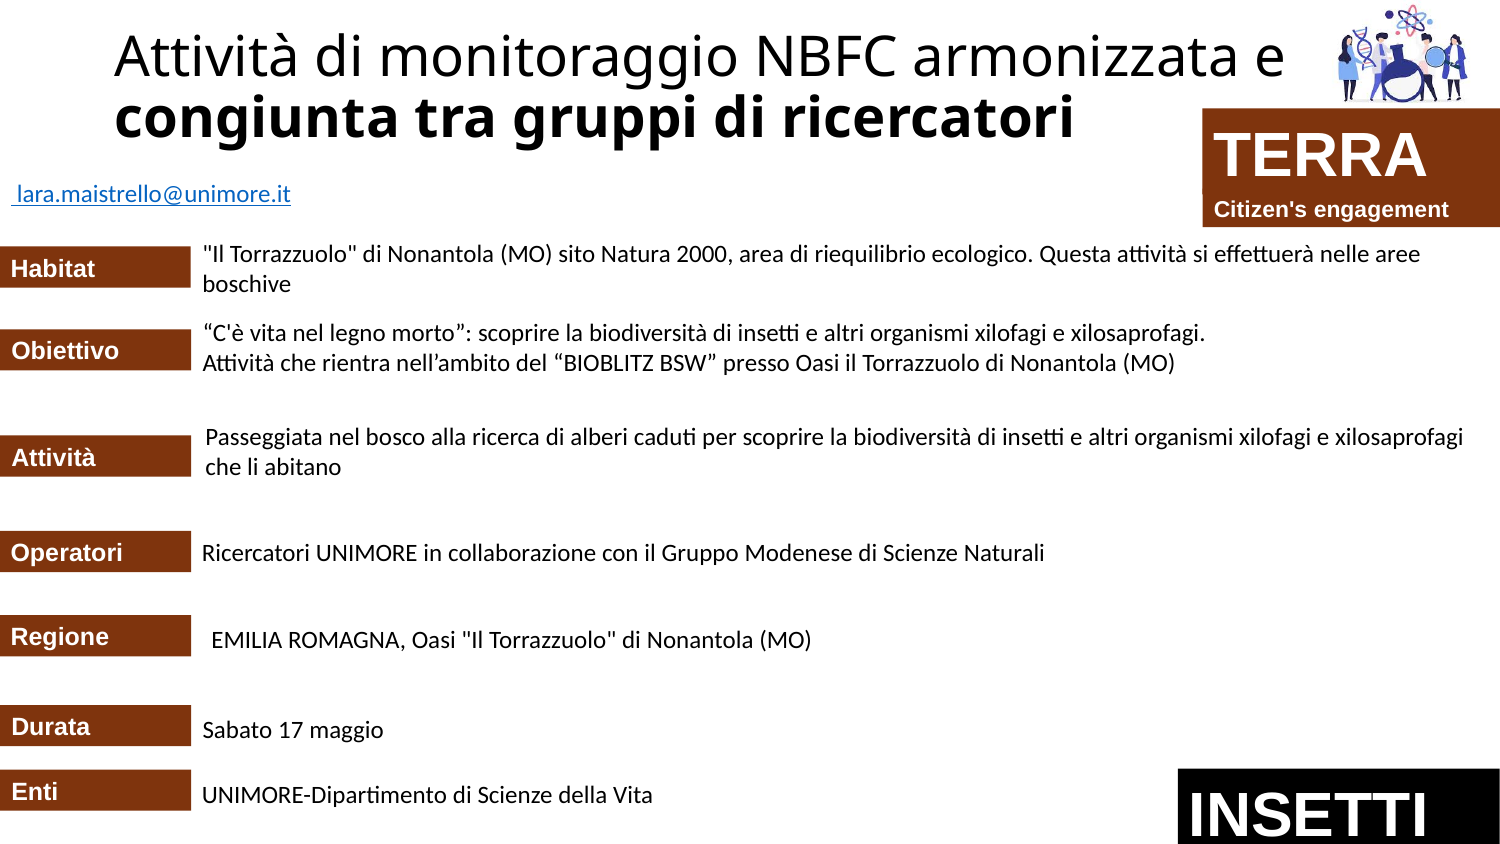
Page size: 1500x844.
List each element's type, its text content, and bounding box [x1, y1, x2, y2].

text_box INSETTI [1177, 768, 1500, 844]
text_box Passeggiata nel bosco alla ricerca di alberi caduti per scoprire la biodiversità di insetti e altri organismi xilofagi e xilosaprofagi che li abitano [194, 414, 1479, 486]
text_box Attività [0, 435, 192, 477]
text_box Habitat [0, 246, 191, 288]
text_box "Il Torrazzuolo" di Nonantola (MO) sito Natura 2000, area di riequilibrio ecologico. Questa attività si effettuerà nelle aree boschive [191, 231, 1484, 303]
text_box Attività di monitoraggio NBFC armonizzata e congiunta tra gruppi di ricercatori [103, 7, 1307, 171]
text_box Obiettivo [0, 329, 191, 371]
text_box Regione [0, 615, 192, 657]
text_box Durata [0, 705, 192, 747]
text_box TERRA [1253, 108, 1500, 188]
text_box Sabato 17 maggio [191, 707, 1475, 749]
text_box UNIMORE-Dipartimento di Scienze della Vita [190, 772, 1177, 814]
text_box Ricercatori UNIMORE in collaborazione con il Gruppo Modenese di Scienze Naturali [190, 528, 1444, 573]
text_box lara.maistrello@unimore.it [0, 170, 1253, 214]
text_box “C'è vita nel legno morto”: scoprire la biodiversità di insetti e altri organismi xilofagi e xilosaprofagi. Attività che rientra nell’ambito del “BIOBLITZ BSW” presso Oasi il Torrazzuolo di Nonantola (MO) [191, 311, 1444, 383]
text_box EMILIA ROMAGNA, Oasi "Il Torrazzuolo" di Nonantola (MO) [200, 617, 1484, 659]
text_box Citizen's engagement [1202, 188, 1500, 228]
picture [1322, 0, 1485, 117]
text_box Enti [0, 769, 192, 811]
text_box Operatori [0, 530, 190, 573]
